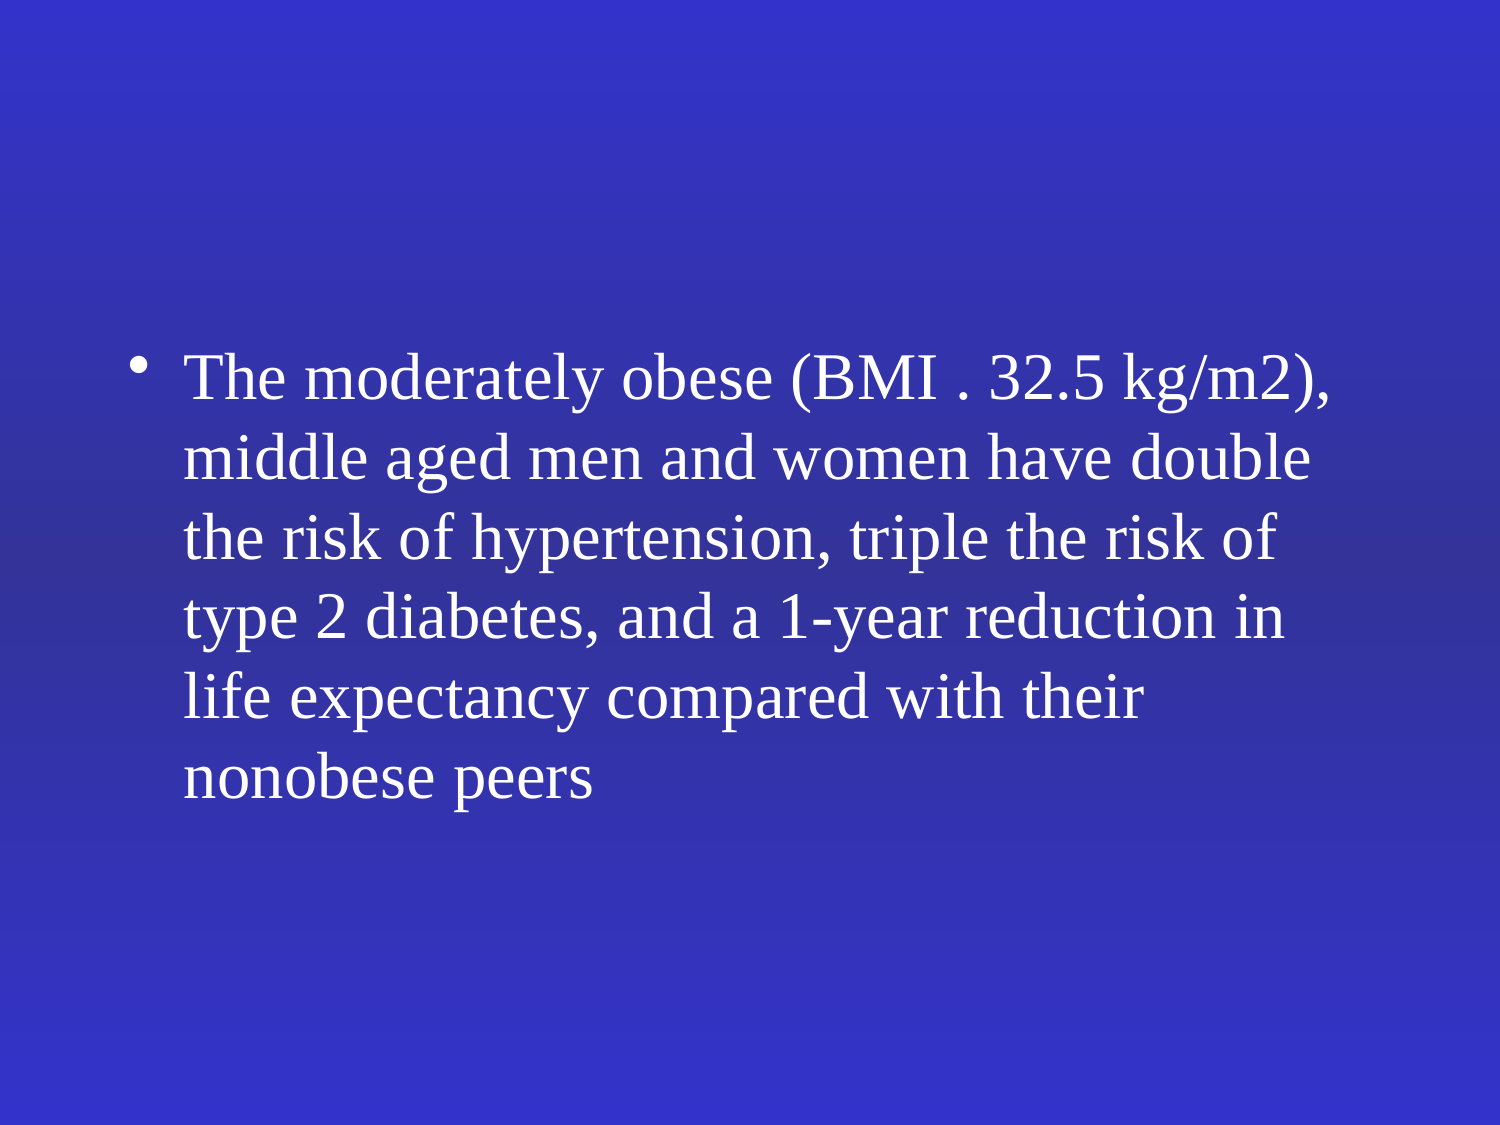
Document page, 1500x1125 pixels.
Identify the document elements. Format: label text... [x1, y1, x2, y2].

list The moderately obese (BMI . 32.5 kg/m2), middle aged men and women have double the risk of hypertension, triple the risk of type 2 diabetes, and a 1-year reduction in life expectancy compared with their nonobese peers [112, 324, 1388, 1001]
